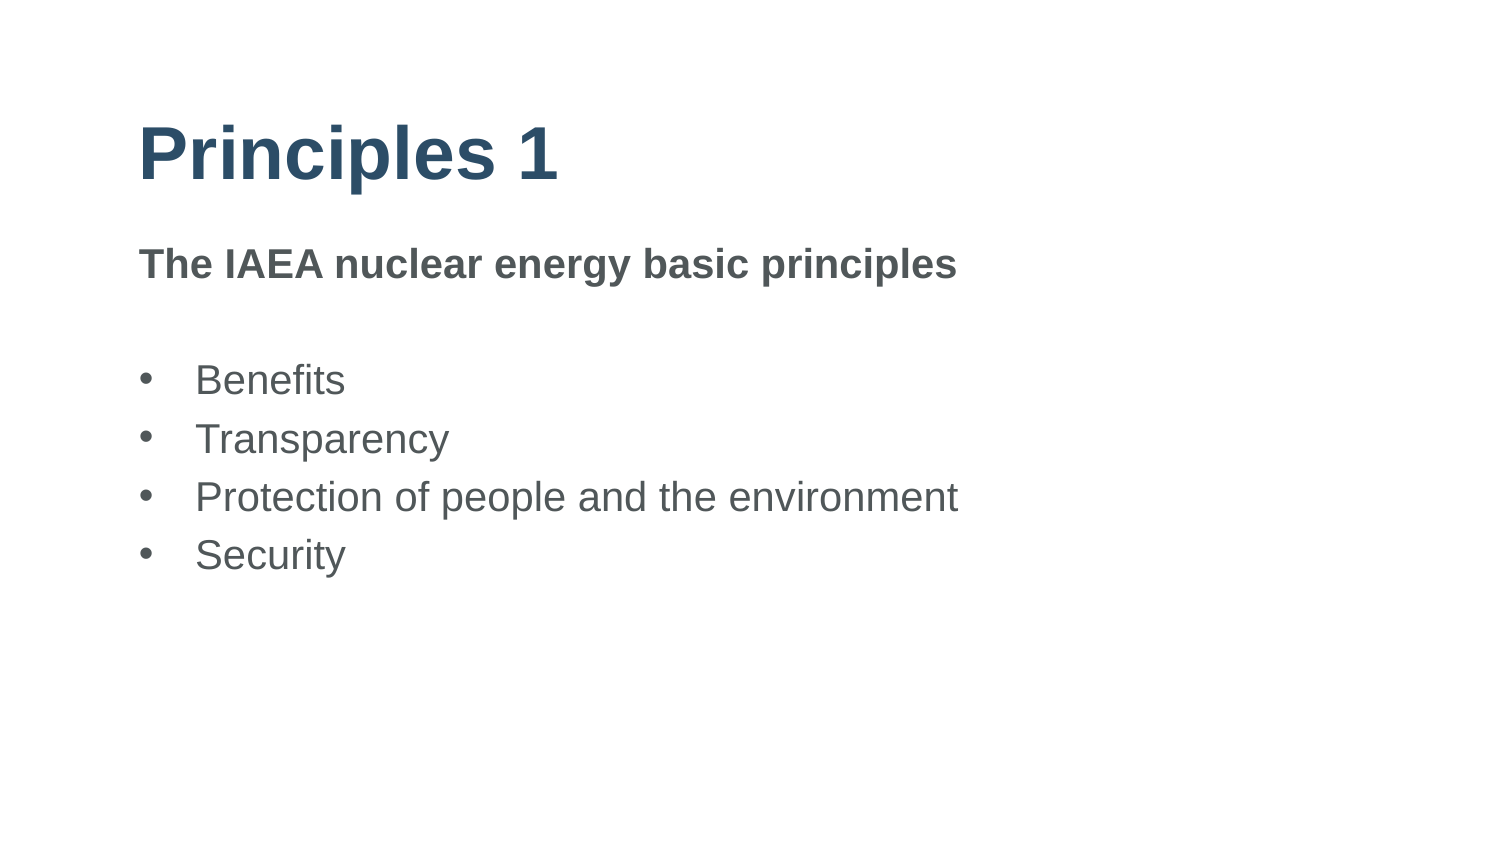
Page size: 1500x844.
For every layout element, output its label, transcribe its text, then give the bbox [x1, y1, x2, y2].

list The IAEA nuclear energy basic principles Benefits Transparency Protection of people and the environment Security [123, 228, 1412, 678]
title Principles 1 [123, 79, 1412, 220]
